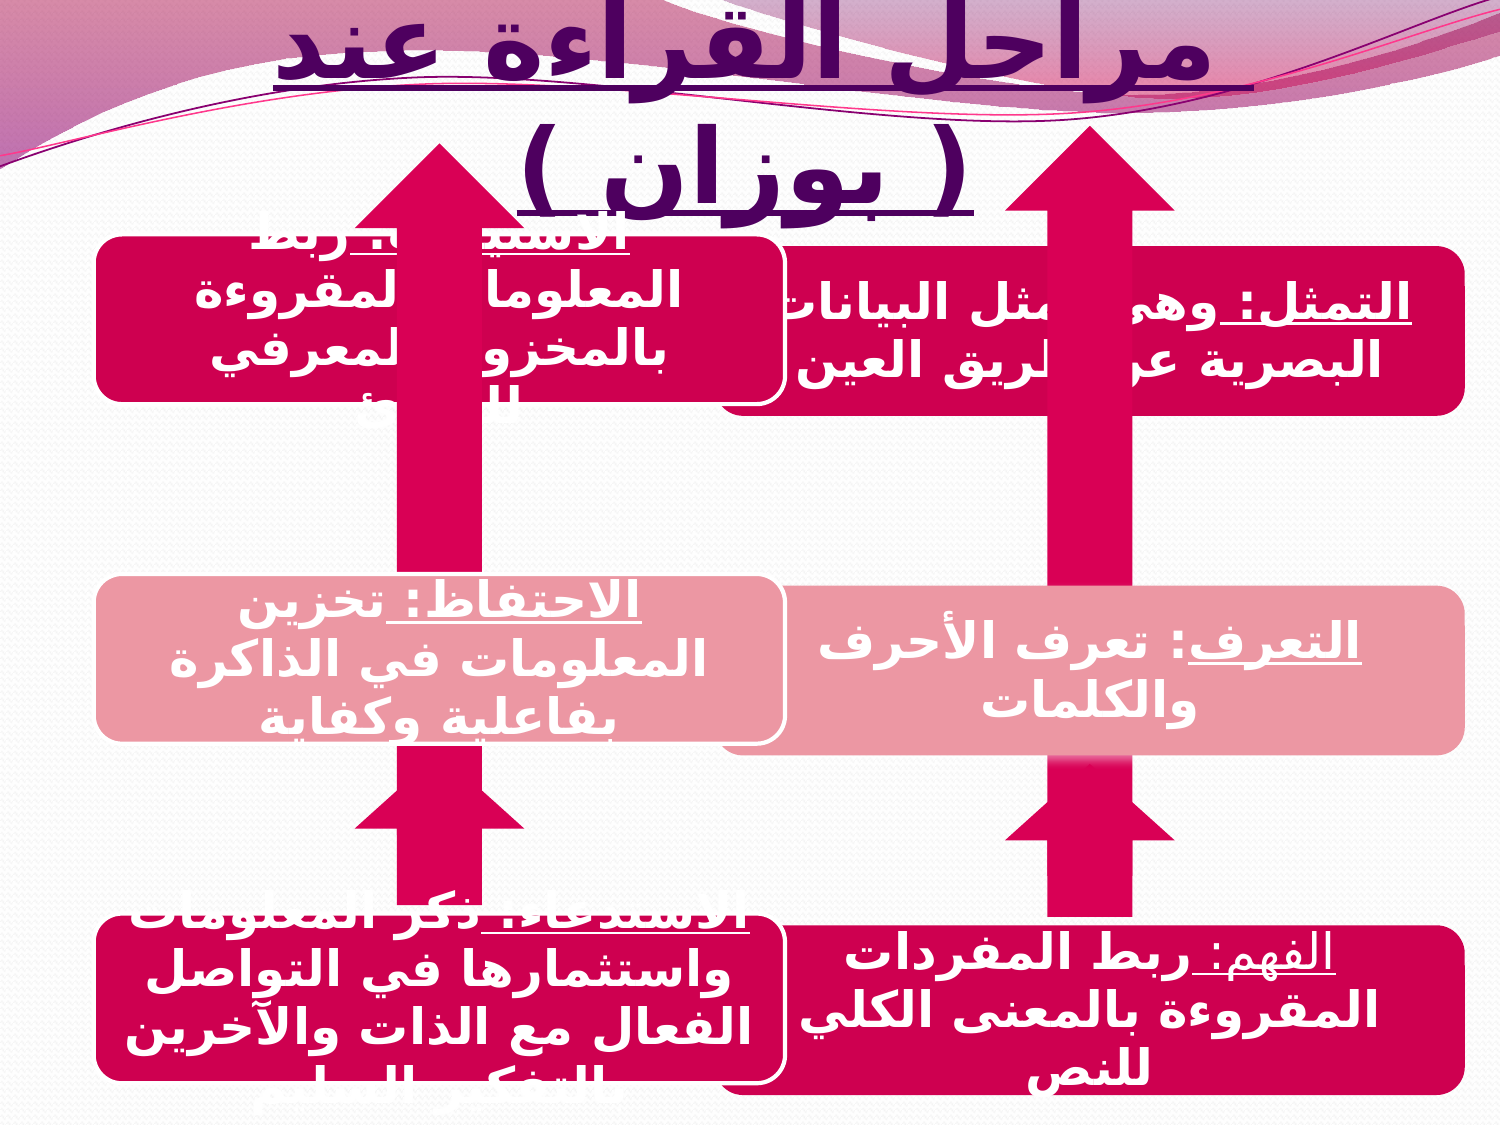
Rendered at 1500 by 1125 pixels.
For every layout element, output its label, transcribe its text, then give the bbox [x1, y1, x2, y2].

title مراحل القراءة عند ( بوزان ) [70, 82, 1421, 225]
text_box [714, 245, 1466, 1096]
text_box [93, 234, 786, 1084]
